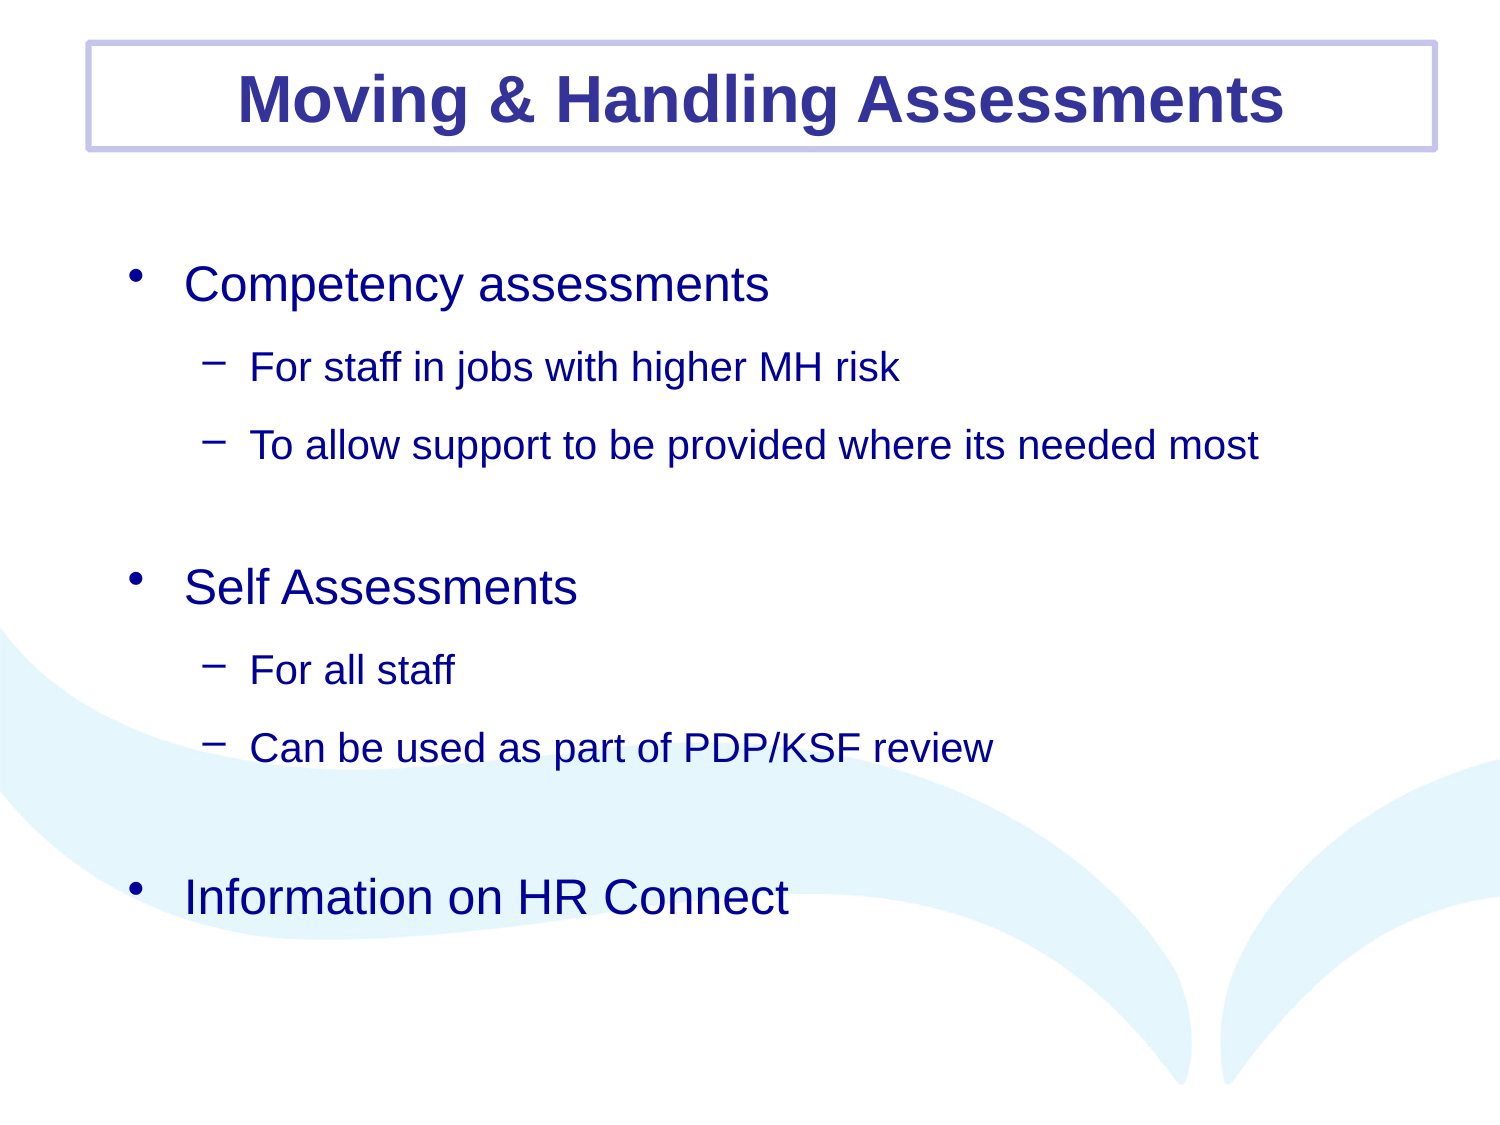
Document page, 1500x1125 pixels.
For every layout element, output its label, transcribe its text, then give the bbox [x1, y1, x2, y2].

list Competency assessments For staff in jobs with higher MH risk To allow support to be provided where its needed most Self Assessments For all staff Can be used as part of PDP/KSF review Information on HR Connect [112, 220, 1388, 918]
title Moving & Handling Assessments [88, 42, 1436, 150]
picture [0, 612, 1500, 1099]
